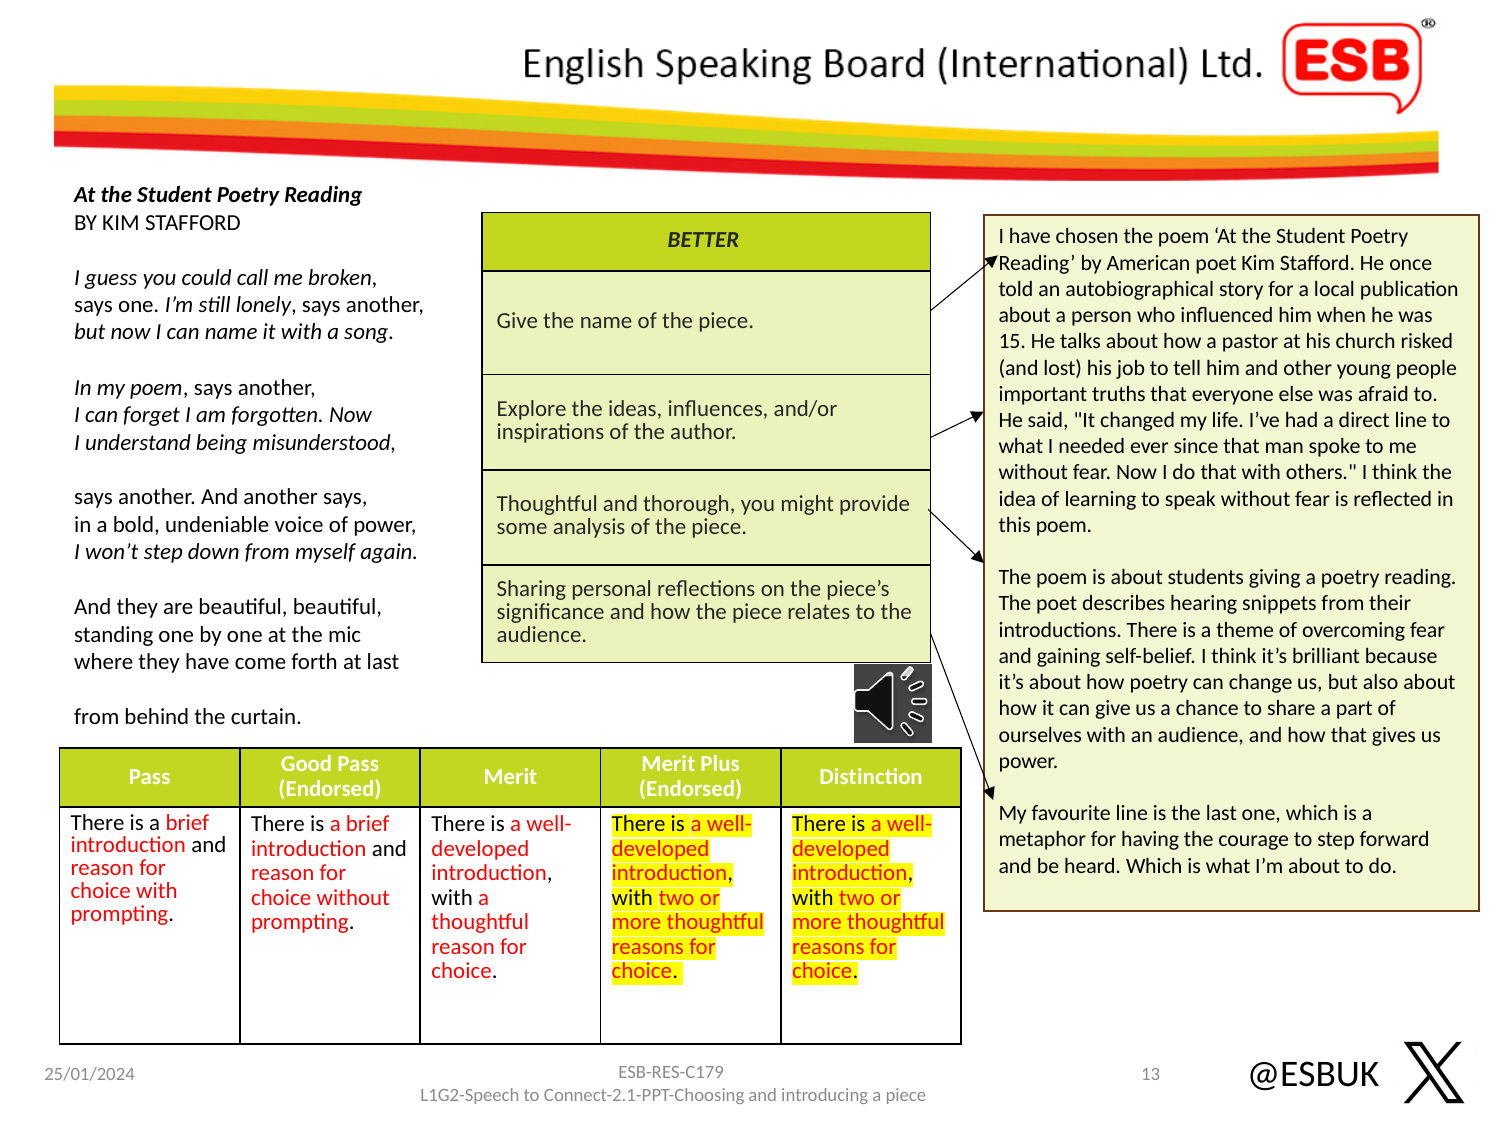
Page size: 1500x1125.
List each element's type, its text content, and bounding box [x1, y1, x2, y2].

table_header Merit [421, 749, 600, 806]
table_header Good Pass (Endorsed) [241, 749, 419, 806]
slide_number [29, 1042, 367, 1103]
picture [1395, 1029, 1476, 1116]
text_box At the Student Poetry Reading BY KIM STAFFORD I guess you could call me broken, says one. I’m still lonely, says another, but now I can name it with a song. In my poem, says another, I can forget I am forgotten. Now I understand being misunderstood, says another. And another says, in a bold, undeniable voice of power, I won’t step down from myself again. And they are beautiful, beautiful, standing one by one at the mic where they have come forth at last from behind the curtain. Source: Poetry (March 2021) [59, 172, 810, 747]
table_header BETTER [483, 213, 930, 270]
table_header Pass [60, 749, 239, 806]
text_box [930, 633, 994, 800]
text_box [928, 509, 984, 564]
table_cell Give the name of the piece. [483, 272, 930, 374]
footer ESB-RES-C179 L1G2-Speech to Connect-2.1-PPT-Choosing and introducing a piece [395, 1048, 951, 1116]
table_cell There is a brief introduction and reason for choice with prompting. [60, 808, 239, 1043]
picture [852, 663, 933, 744]
slide_number 13 [930, 1042, 1176, 1103]
text_box I have chosen the poem ‘At the Student Poetry Reading’ by American poet Kim Stafford. He once told an autobiographical story for a local publication about a person who influenced him when he was 15. He talks about how a pastor at his church risked (and lost) his job to tell him and other young people important truths that everyone else was afraid to. He said, "It changed my life. I’ve had a direct line to what I needed ever since that man spoke to me without fear. Now I do that with others." I think the idea of learning to speak without fear is reflected in this poem. The poem is about students giving a poetry reading. The poet describes hearing snippets from their introductions. There is a theme of overcoming fear and gaining self-belief. I think it’s brilliant because it’s about how poetry can change us, but also about how it can give us a chance to share a part of ourselves with an audience, and how that gives us power. My favourite line is the last one, which is a metaphor for having the courage to step forward and be heard. Which is what I’m about to do. [983, 214, 1480, 912]
table_cell There is a well-developed introduction, with two or more thoughtful reasons for choice. [782, 808, 960, 1043]
picture [0, 0, 1500, 189]
table_cell Explore the ideas, influences, and/or inspirations of the author. [483, 375, 930, 469]
table_header Distinction [782, 749, 960, 806]
table_cell There is a well-developed introduction, with two or more thoughtful reasons for choice. [601, 808, 780, 1043]
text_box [930, 255, 998, 311]
table_cell Thoughtful and thorough, you might provide some analysis of the piece. [483, 471, 930, 564]
table_cell There is a well-developed introduction, with a thoughtful reason for choice. [421, 808, 600, 1043]
table_cell There is a brief introduction and reason for choice without prompting. [241, 808, 419, 1043]
table_header Merit Plus (Endorsed) [601, 749, 780, 806]
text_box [930, 411, 984, 438]
table_cell Sharing personal reflections on the piece’s significance and how the piece relates to the audience. [483, 566, 930, 662]
